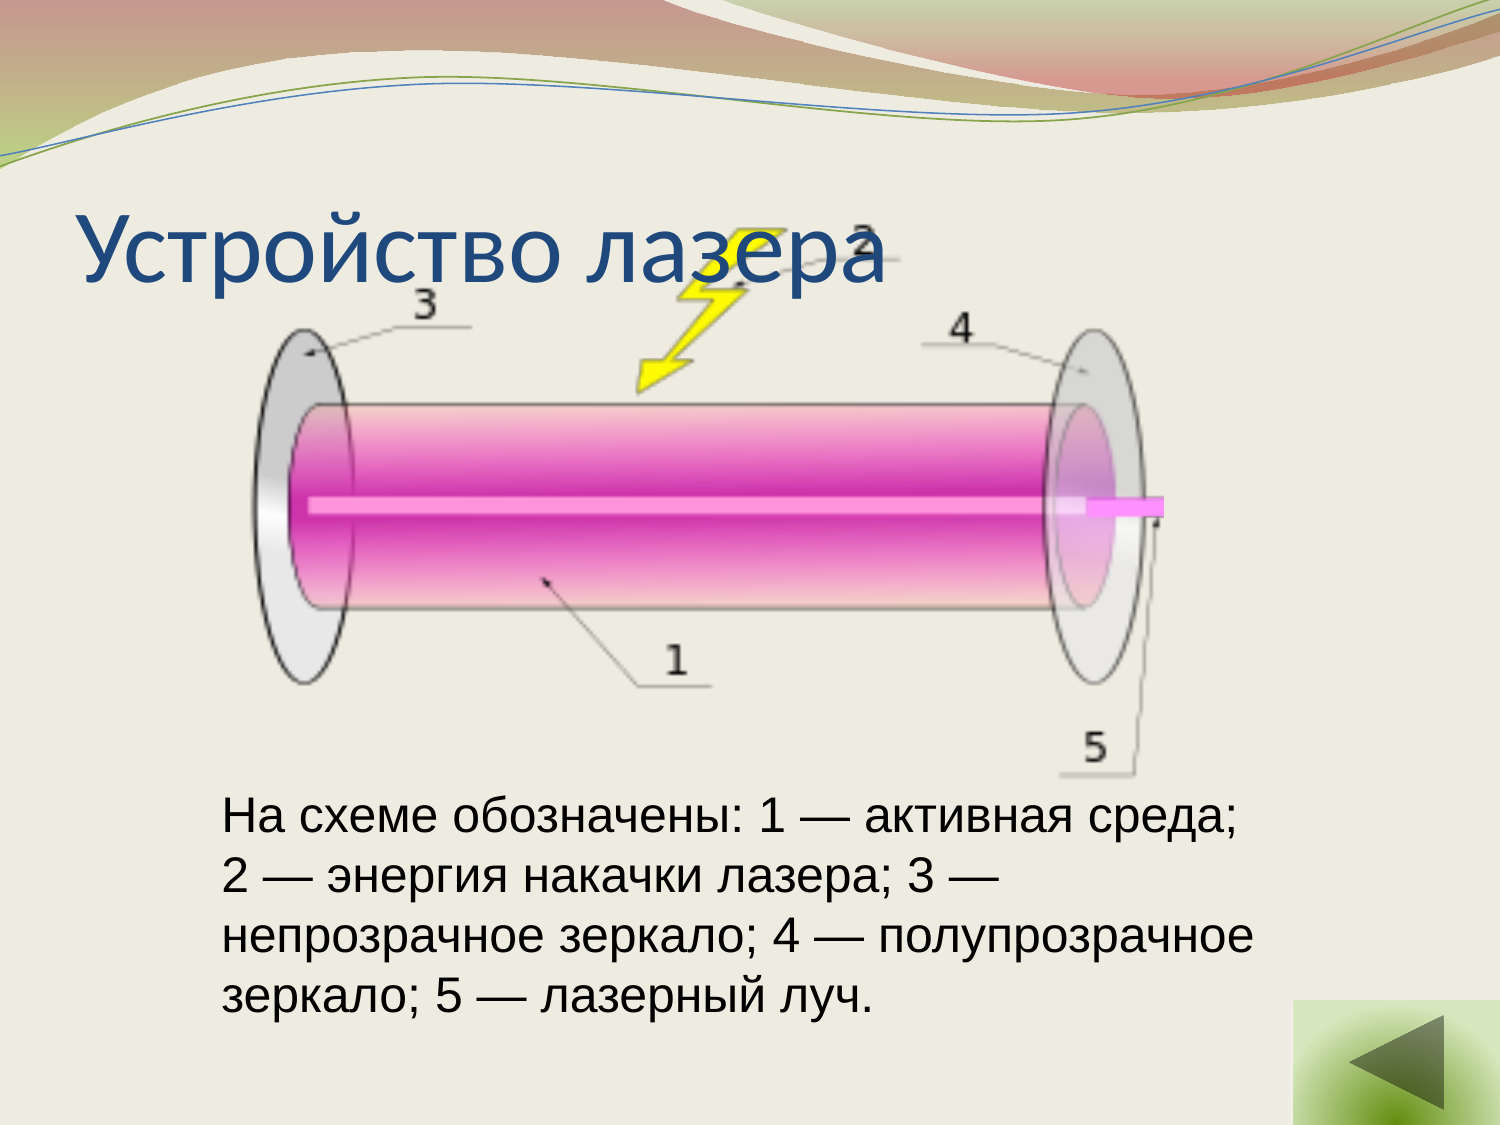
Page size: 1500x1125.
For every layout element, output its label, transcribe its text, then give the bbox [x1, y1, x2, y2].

title Устройство лазера [75, 115, 1438, 303]
text_box [1293, 999, 1500, 1125]
picture [241, 195, 1164, 847]
text_box На схеме обозначены: 1 — активная среда; 2 — энергия накачки лазера; 3 — непрозрачное зеркало; 4 — полупрозрачное зеркало; 5 — лазерный луч. [206, 775, 1353, 1030]
